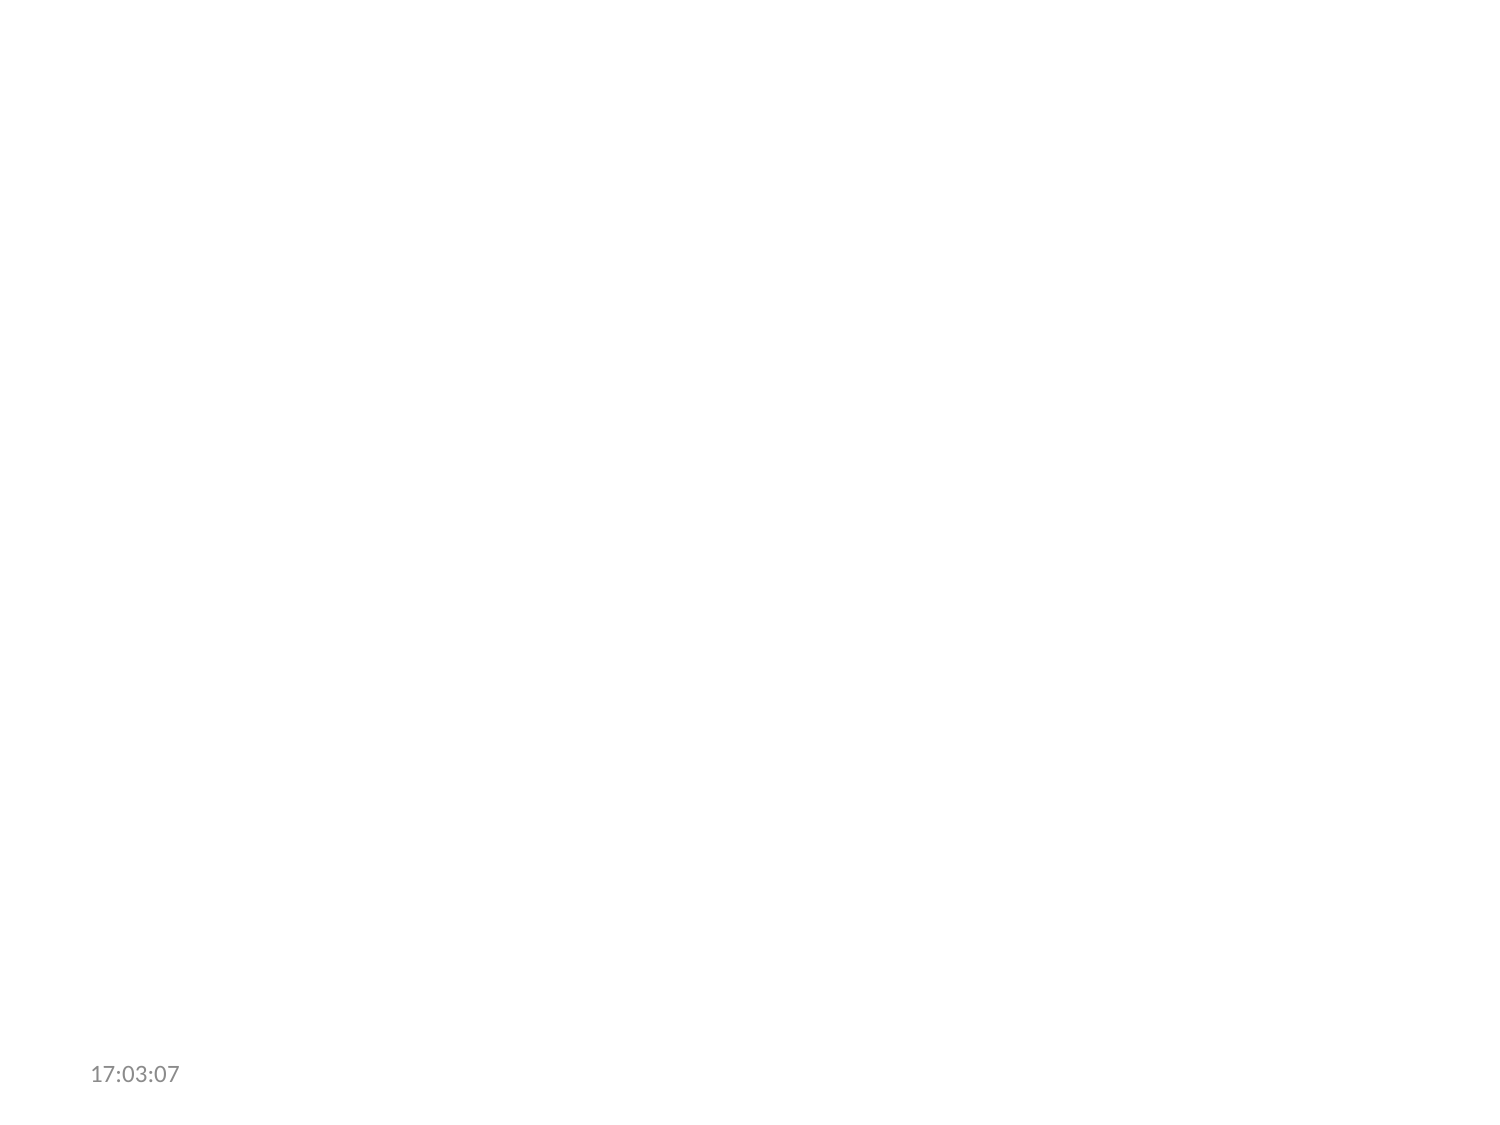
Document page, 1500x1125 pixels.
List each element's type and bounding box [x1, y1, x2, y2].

slide_number [75, 1042, 425, 1103]
